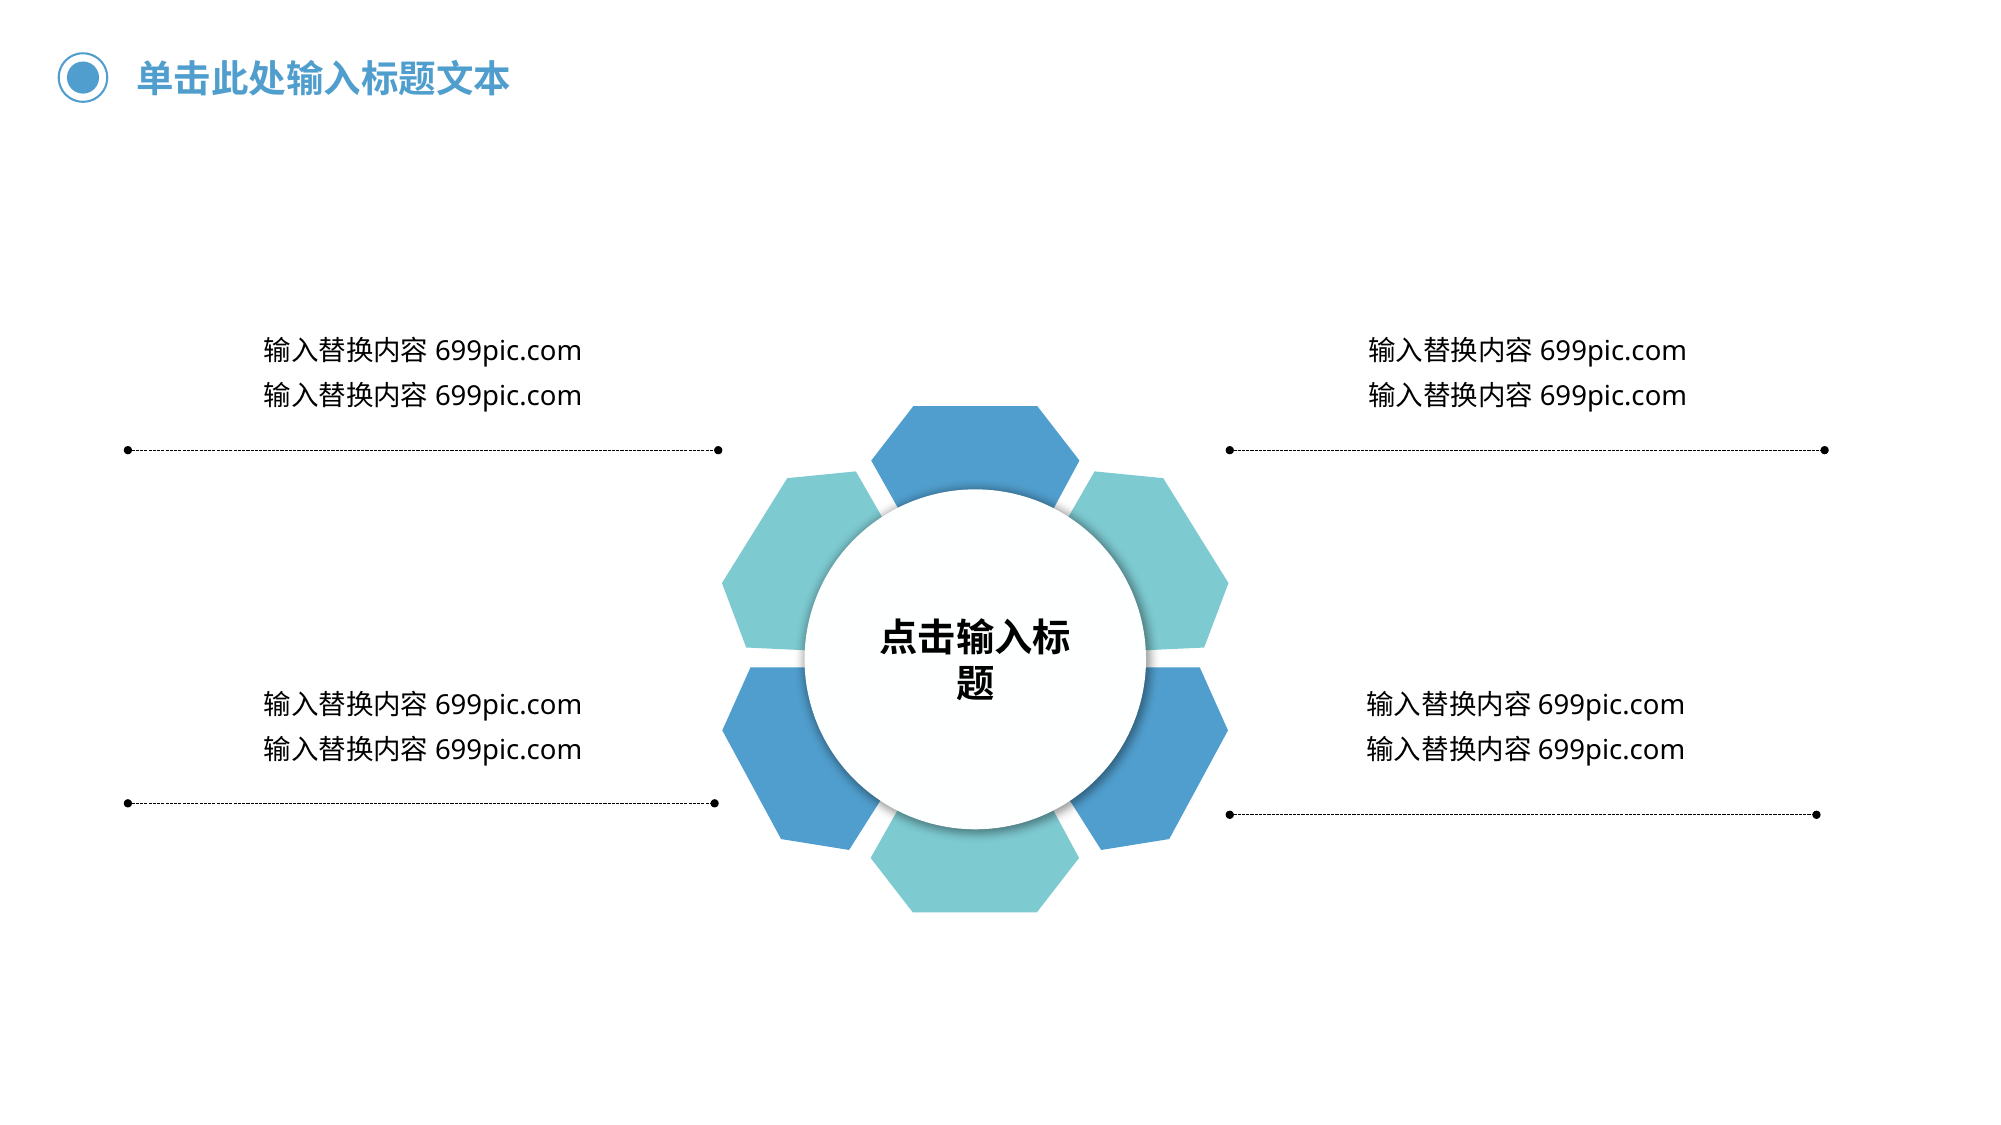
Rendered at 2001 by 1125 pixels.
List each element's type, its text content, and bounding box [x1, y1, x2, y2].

text_box [870, 405, 1081, 502]
text_box [720, 470, 880, 651]
text_box [1077, 666, 1230, 852]
text_box 点击输入标题 [803, 488, 1148, 831]
text_box 输入替换内容699pic.com 输入替换内容699pic.com [211, 679, 635, 773]
text_box [869, 820, 1081, 914]
text_box 输入替换内容699pic.com 输入替换内容699pic.com [211, 325, 635, 419]
text_box [721, 666, 876, 852]
text_box 输入替换内容699pic.com 输入替换内容699pic.com [1314, 679, 1738, 773]
text_box [1072, 470, 1230, 651]
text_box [58, 47, 529, 108]
text_box 输入替换内容699pic.com 输入替换内容699pic.com [1316, 325, 1740, 419]
